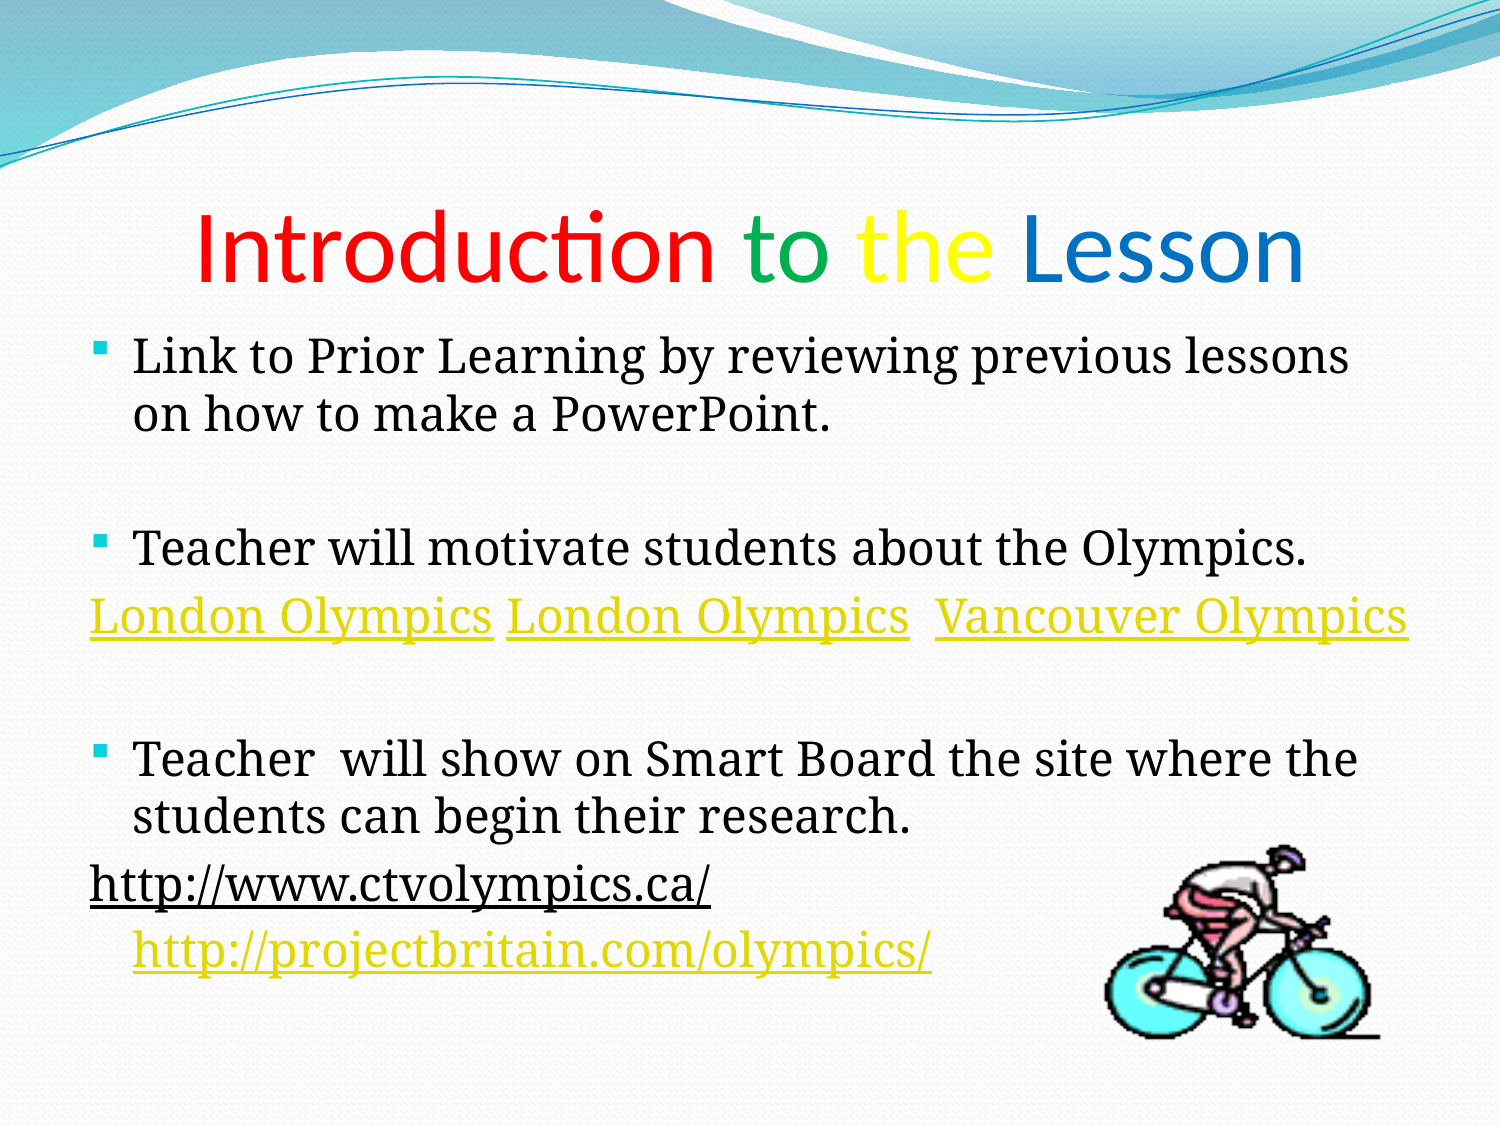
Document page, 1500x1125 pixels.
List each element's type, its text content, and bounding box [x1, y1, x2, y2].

list Link to Prior Learning by reviewing previous lessons on how to make a PowerPoint. Teacher will motivate students about the Olympics. London Olympics London Olympics Vancouver Olympics Teacher will show on Smart Board the site where the students can begin their research. http://www.ctvolympics.ca/ http://projectbritain.com/olympics/ [75, 317, 1425, 1038]
picture [1074, 837, 1388, 1046]
title Introduction to the Lesson [75, 115, 1425, 303]
